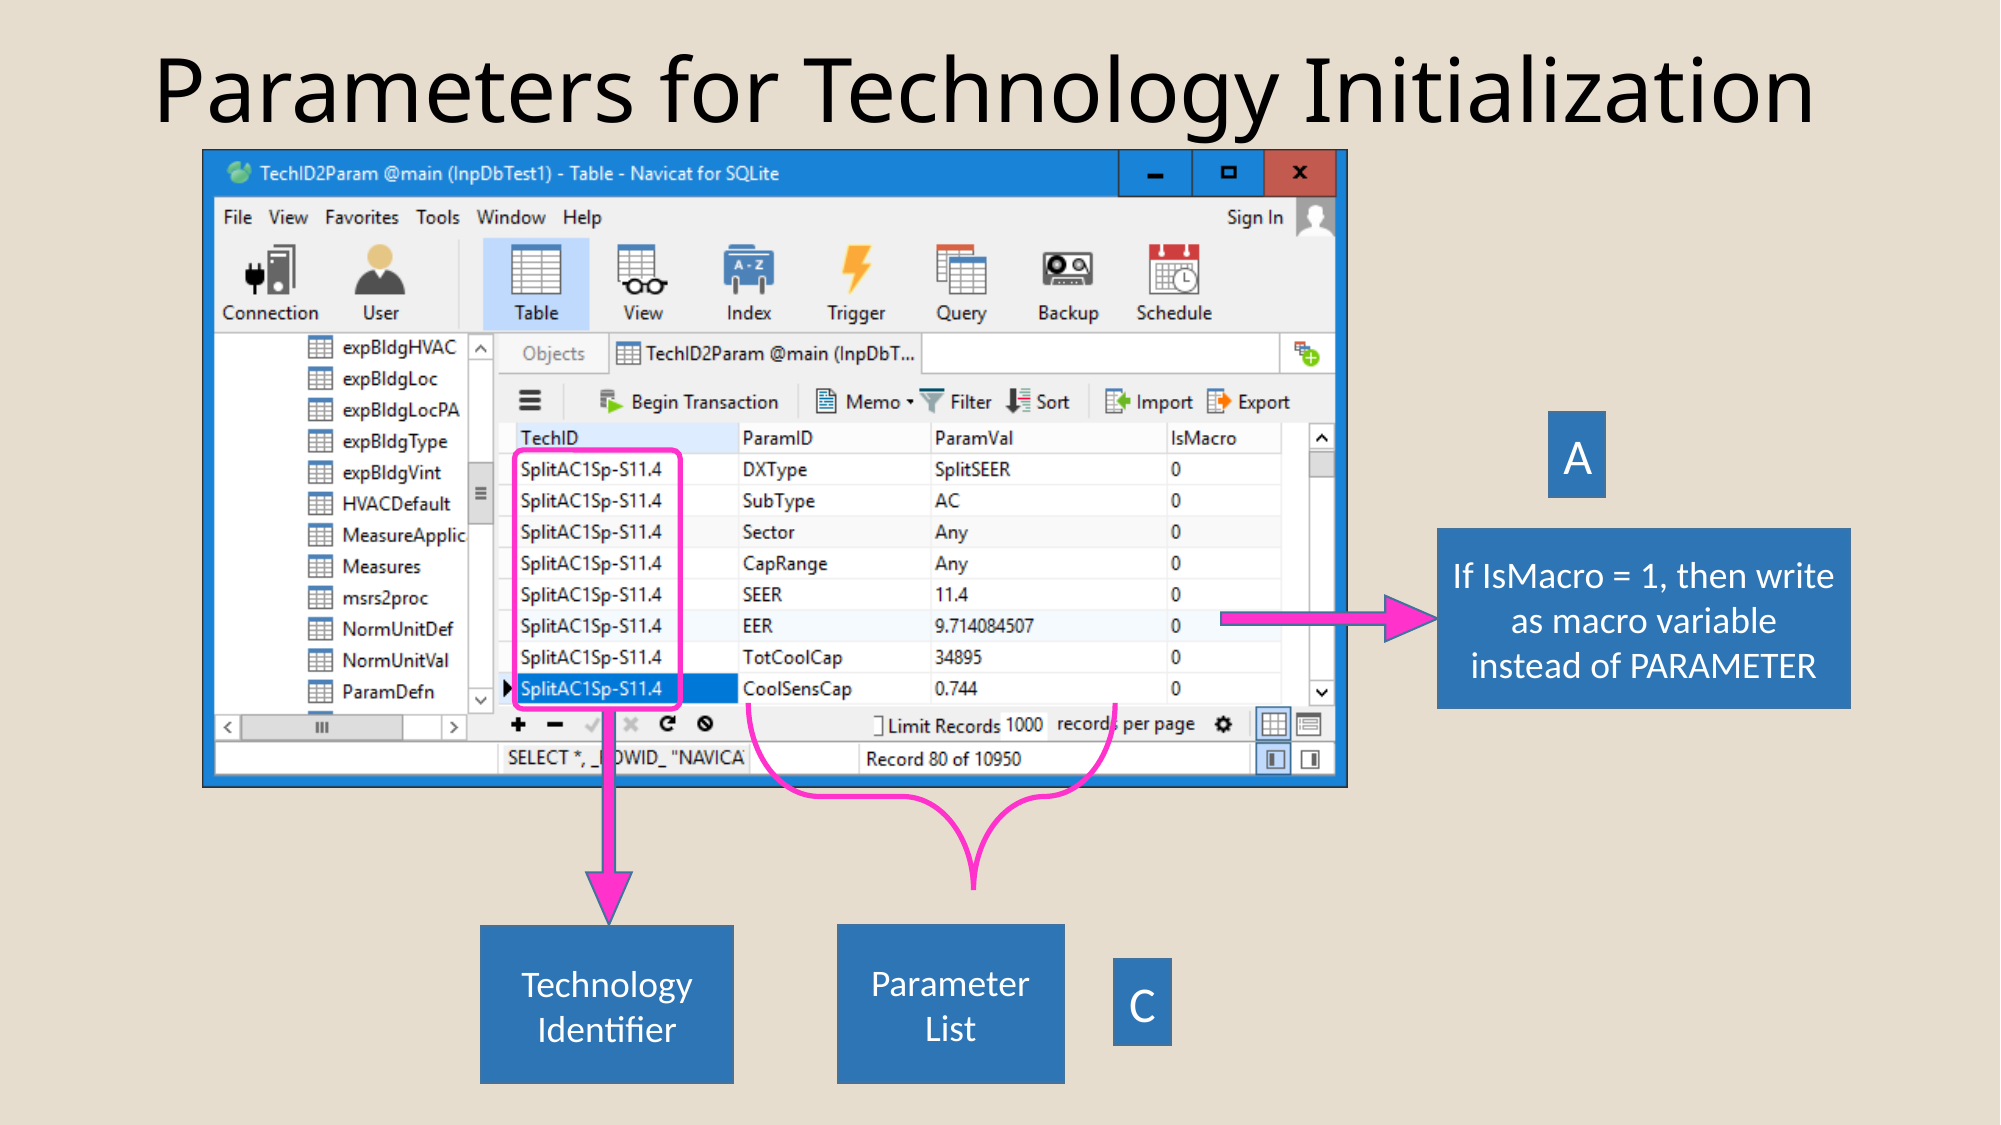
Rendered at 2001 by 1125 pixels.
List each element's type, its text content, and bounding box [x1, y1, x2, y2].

text_box If IsMacro = 1, then write as macro variable instead of PARAMETER [1437, 528, 1851, 709]
text_box [1348, 594, 1437, 643]
text_box [788, 788, 1075, 891]
text_box A [1548, 411, 1606, 498]
text_box Parameter List [837, 924, 1065, 1084]
title Parameters for Technology Initialization [137, 37, 1863, 150]
picture [202, 149, 1348, 788]
text_box C [1113, 958, 1172, 1046]
text_box [584, 788, 634, 925]
text_box Technology Identifier [480, 925, 734, 1084]
